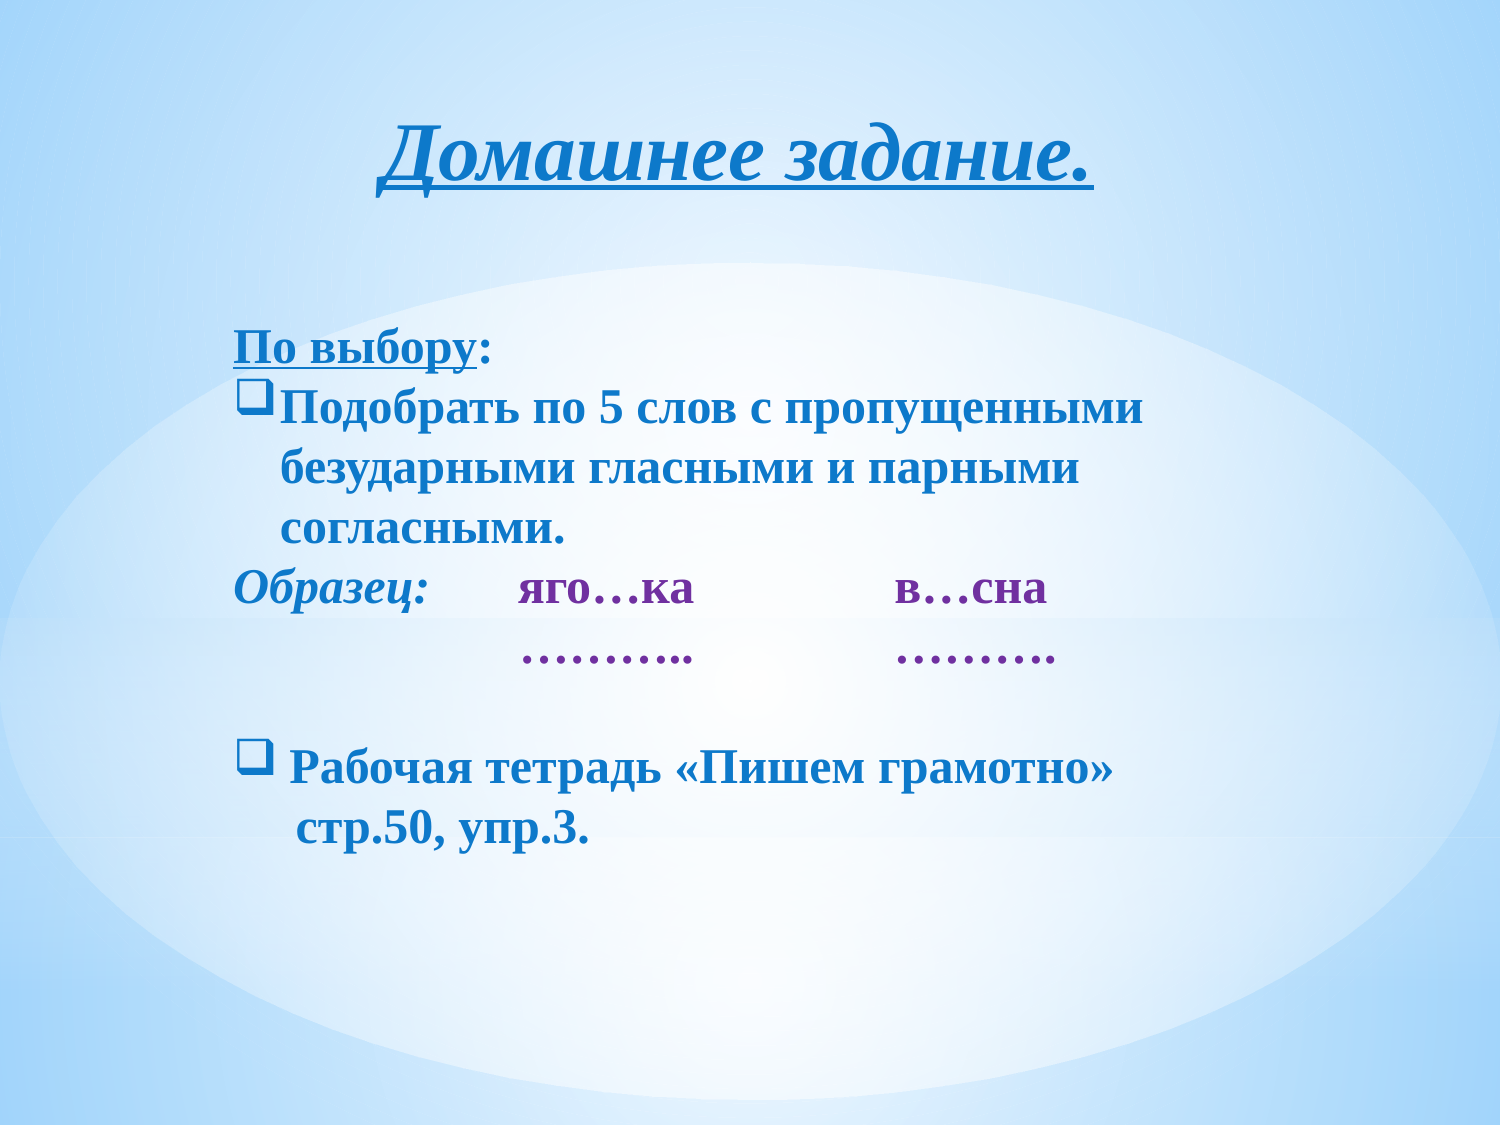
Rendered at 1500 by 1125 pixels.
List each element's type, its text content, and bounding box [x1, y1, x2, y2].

text_box Домашнее задание. [230, 90, 1247, 205]
text_box По выбору: Подобрать по 5 слов с пропущенными безударными гласными и парными согласными. Образец: яго…ка в…сна ……….. ………. Рабочая тетрадь «Пишем грамотно» стр.50, упр.3. [218, 306, 1223, 861]
